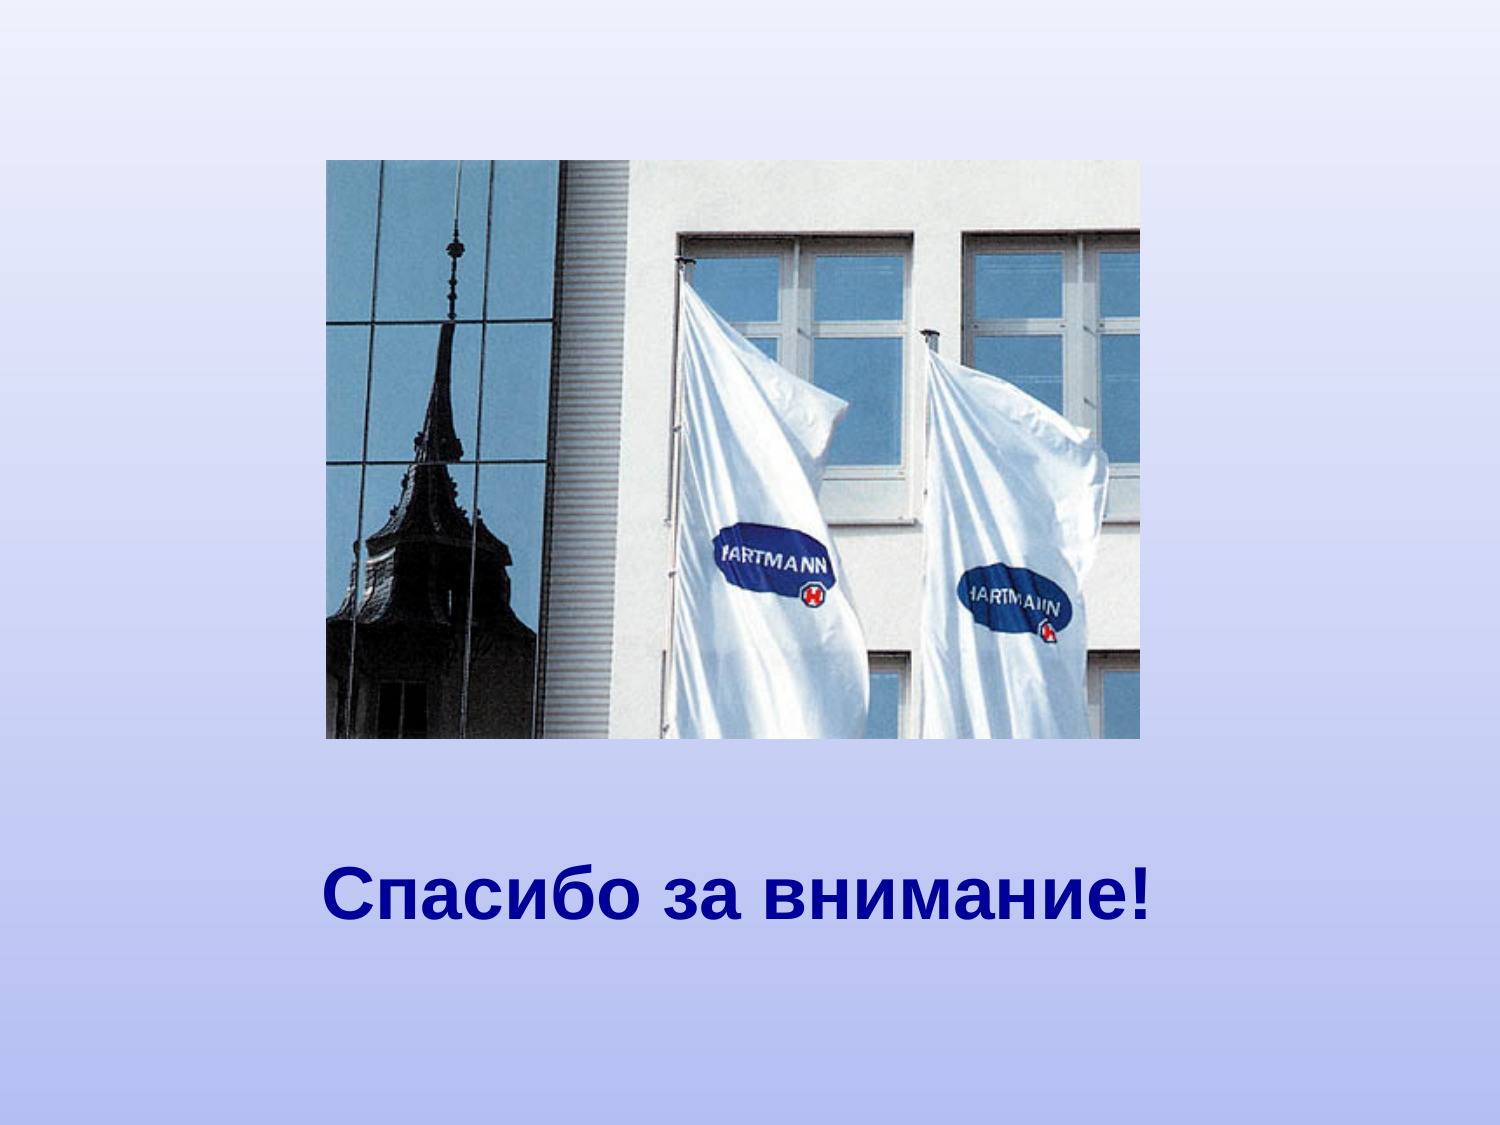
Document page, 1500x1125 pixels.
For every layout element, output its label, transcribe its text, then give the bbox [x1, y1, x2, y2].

text_box Спасибо за внимание! [50, 837, 1425, 943]
picture [324, 160, 1140, 740]
